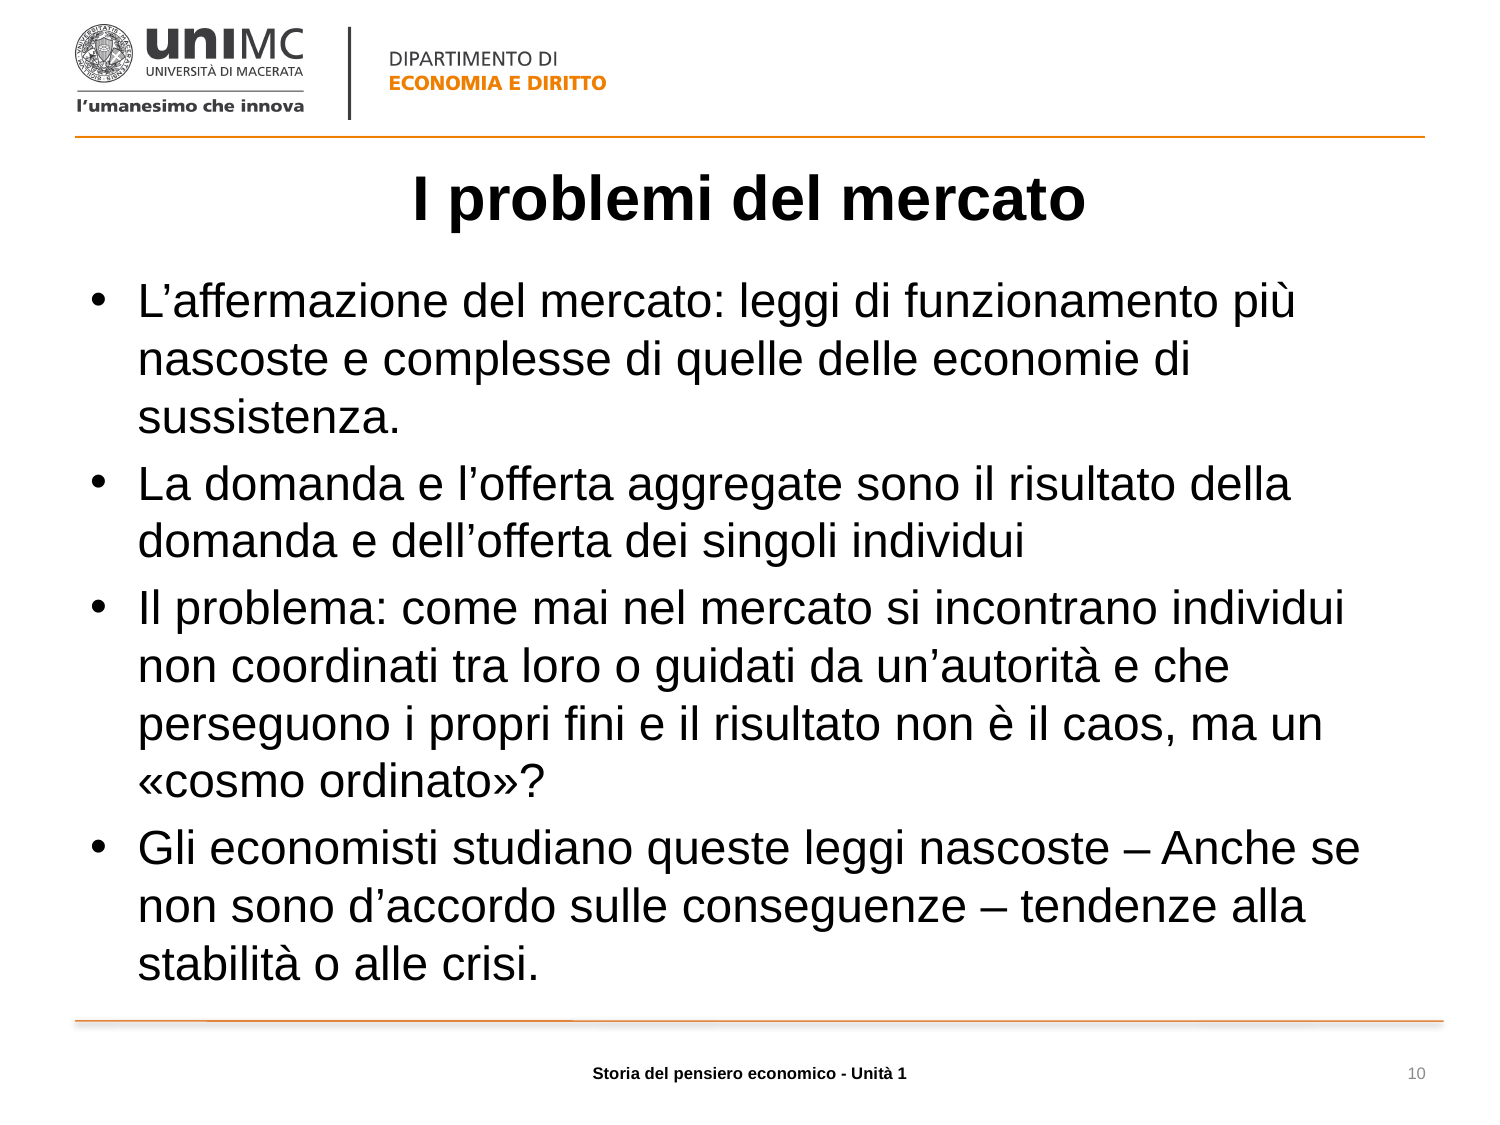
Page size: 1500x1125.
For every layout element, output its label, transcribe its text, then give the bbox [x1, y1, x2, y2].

picture [75, 24, 1425, 138]
title I problemi del mercato [75, 149, 1425, 241]
footer Storia del pensiero economico - Unità 1 [512, 1042, 988, 1103]
slide_number 10 [1091, 1042, 1442, 1103]
list L’affermazione del mercato: leggi di funzionamento più nascoste e complesse di quelle delle economie di sussistenza. La domanda e l’offerta aggregate sono il risultato della domanda e dell’offerta dei singoli individui Il problema: come mai nel mercato si incontrano individui non coordinati tra loro o guidati da un’autorità e che perseguono i propri fini e il risultato non è il caos, ma un «cosmo ordinato»? Gli economisti studiano queste leggi nascoste – Anche se non sono d’accordo sulle conseguenze – tendenze alla stabilità o alle crisi. [75, 262, 1425, 1005]
